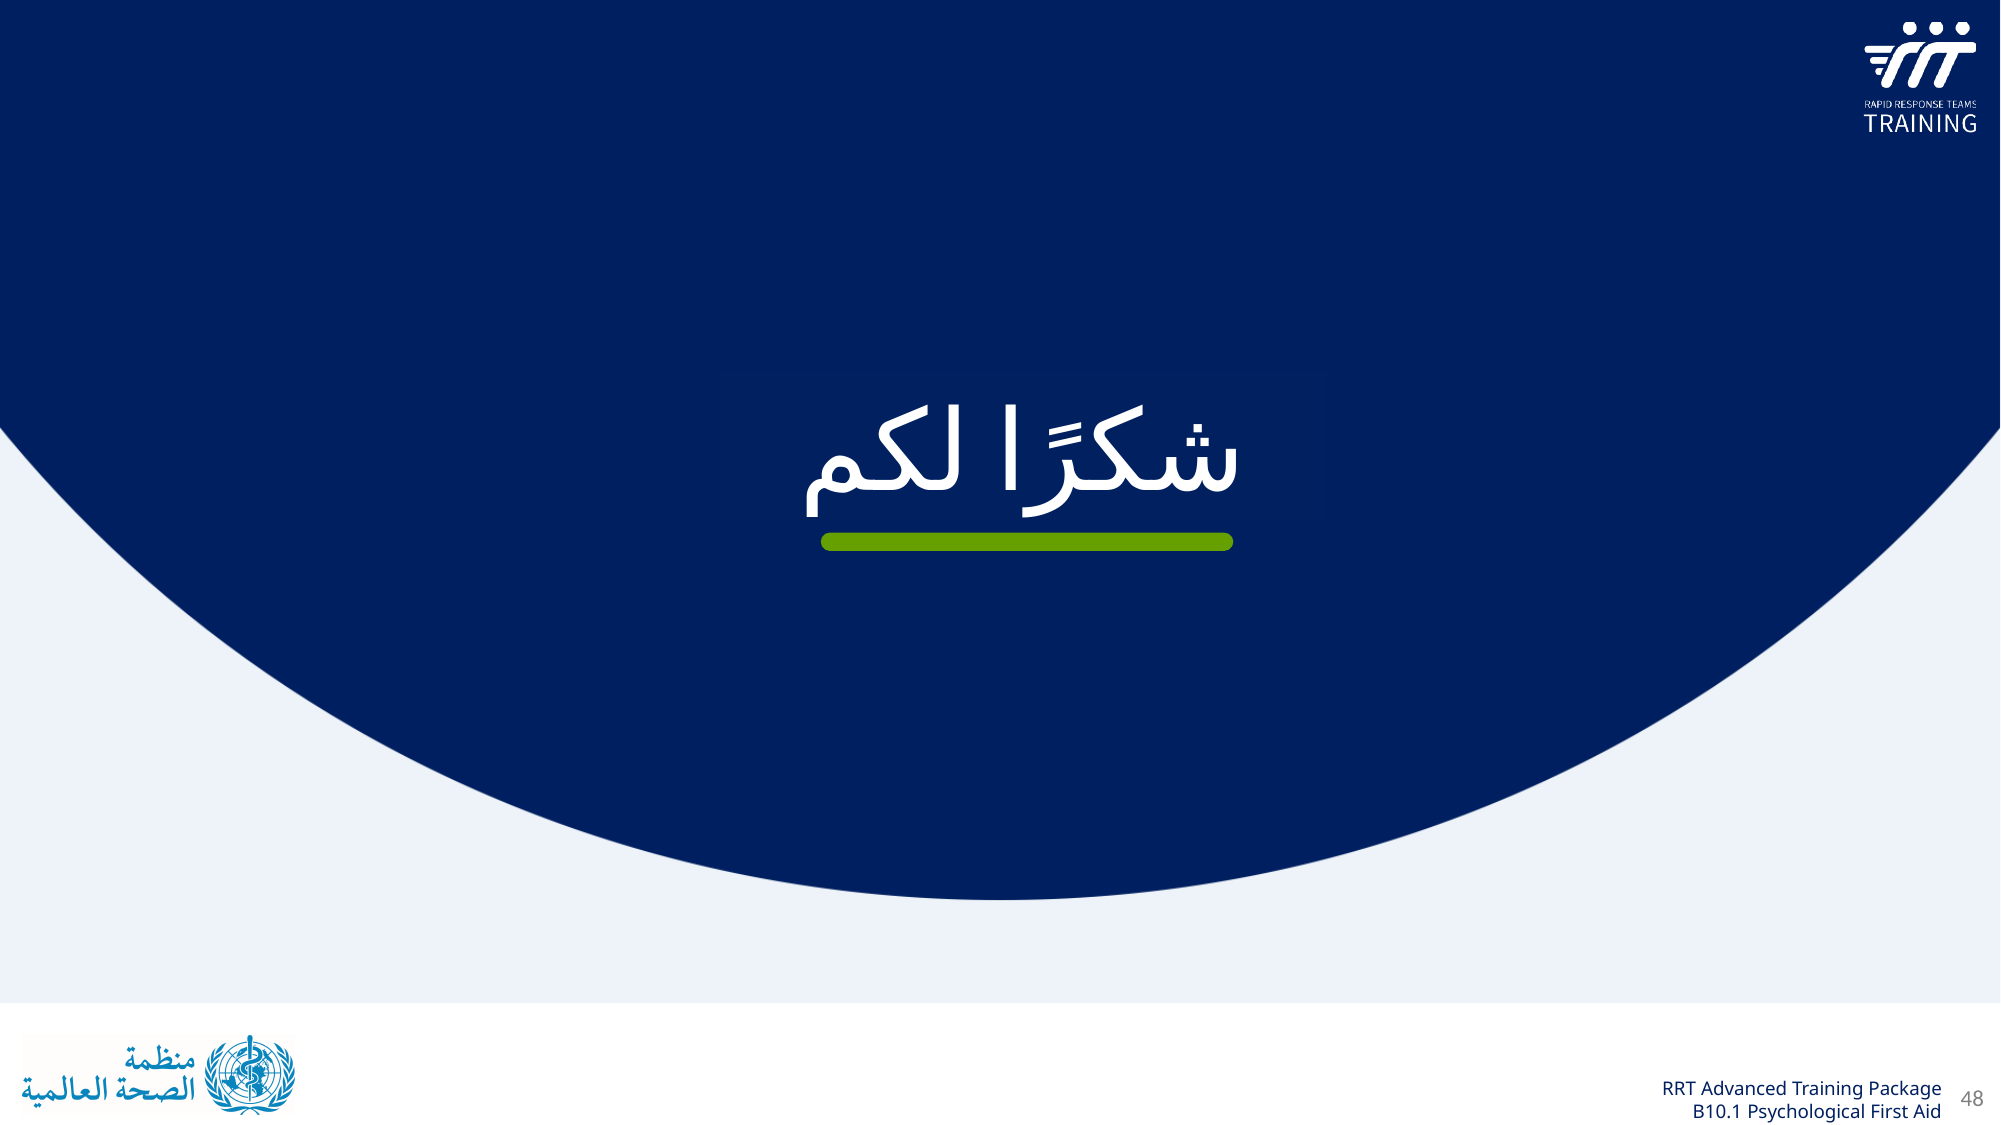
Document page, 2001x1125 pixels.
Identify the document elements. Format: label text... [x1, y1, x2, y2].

picture [22, 1035, 295, 1115]
picture [252, 1050, 258, 1059]
picture [0, 0, 2001, 1003]
text_box شكرًا لكم [718, 370, 1327, 521]
